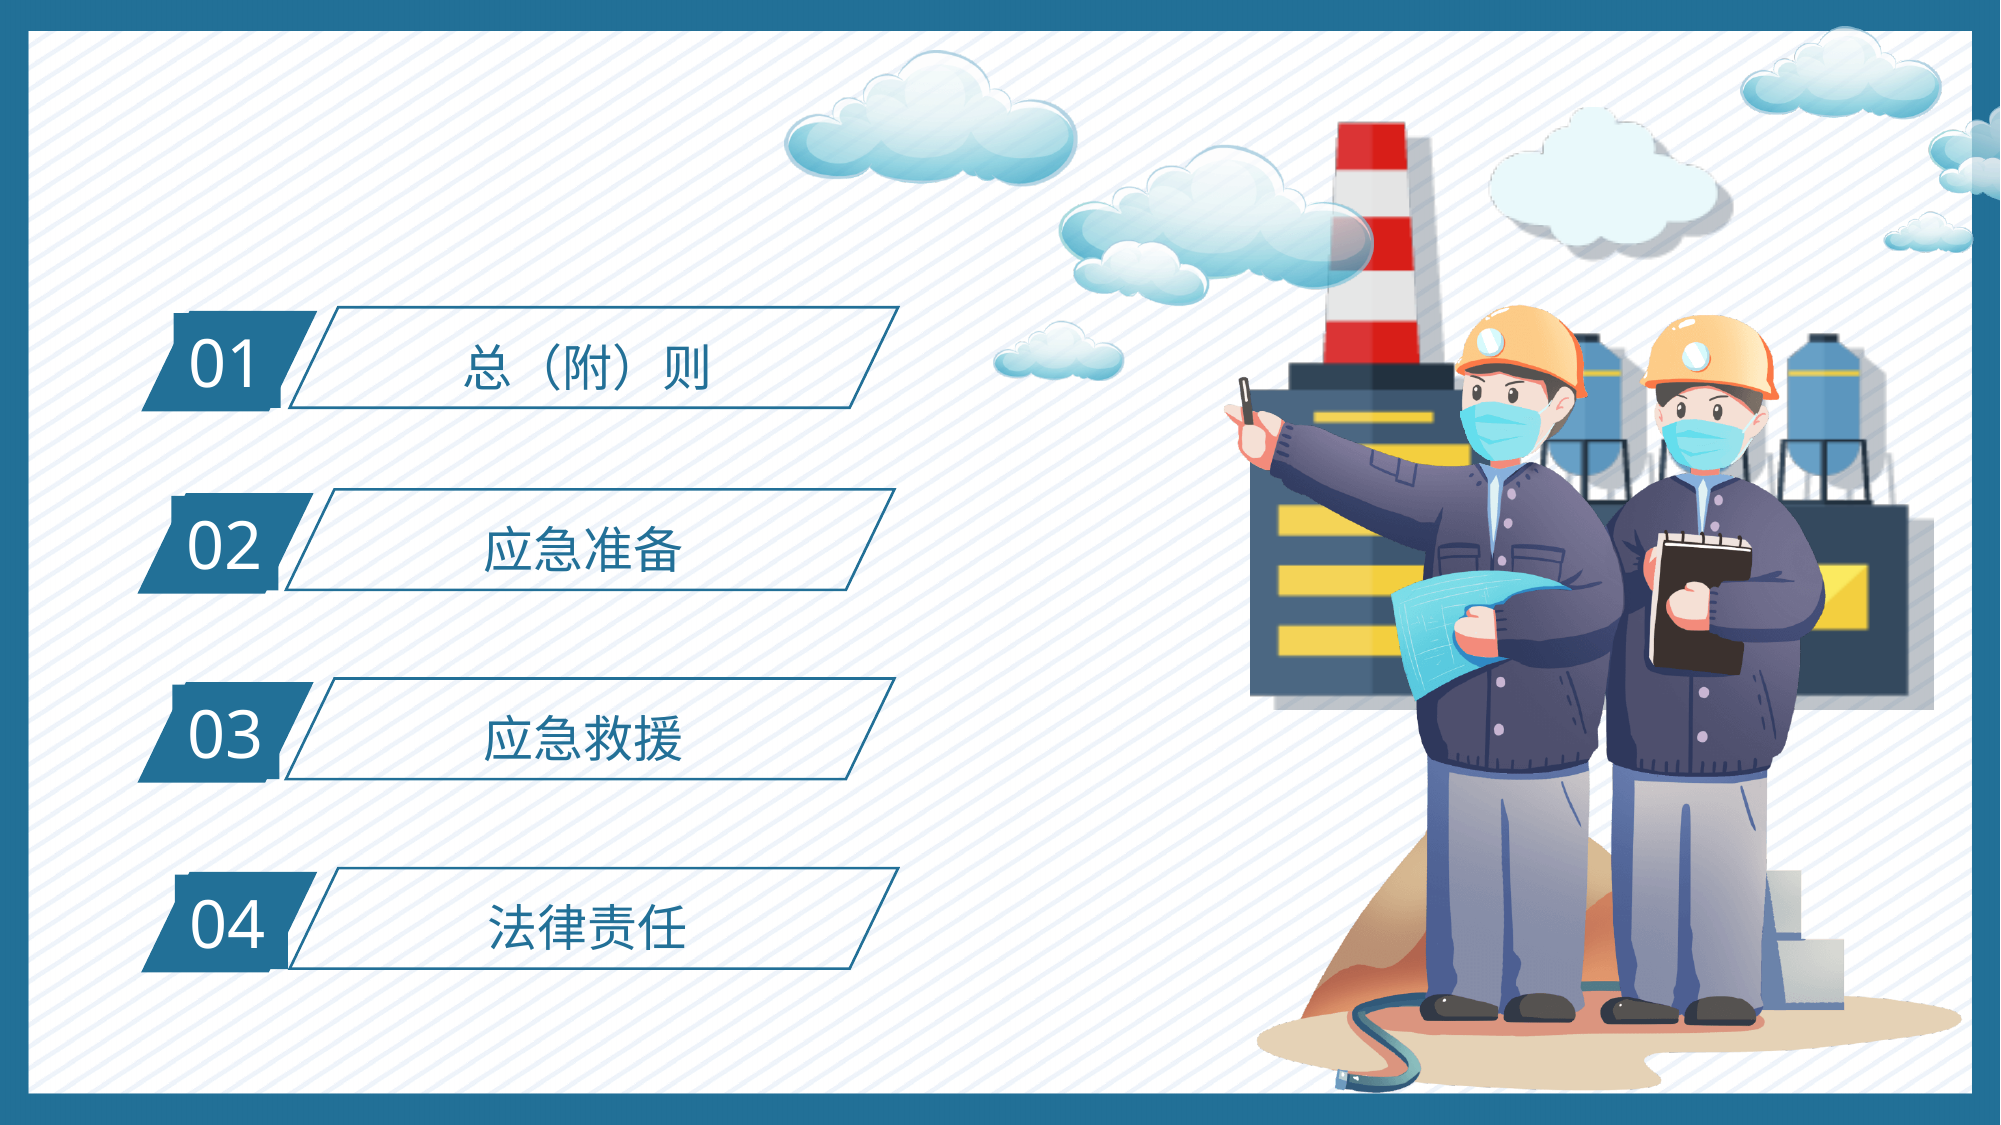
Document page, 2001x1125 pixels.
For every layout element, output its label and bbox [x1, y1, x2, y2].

text_box [137, 682, 314, 783]
text_box [137, 493, 314, 594]
picture [0, 0, 2000, 1125]
text_box [285, 477, 895, 590]
text_box [141, 871, 318, 973]
text_box [289, 856, 899, 969]
text_box [141, 310, 318, 412]
text_box [285, 666, 895, 780]
text_box [289, 295, 899, 408]
